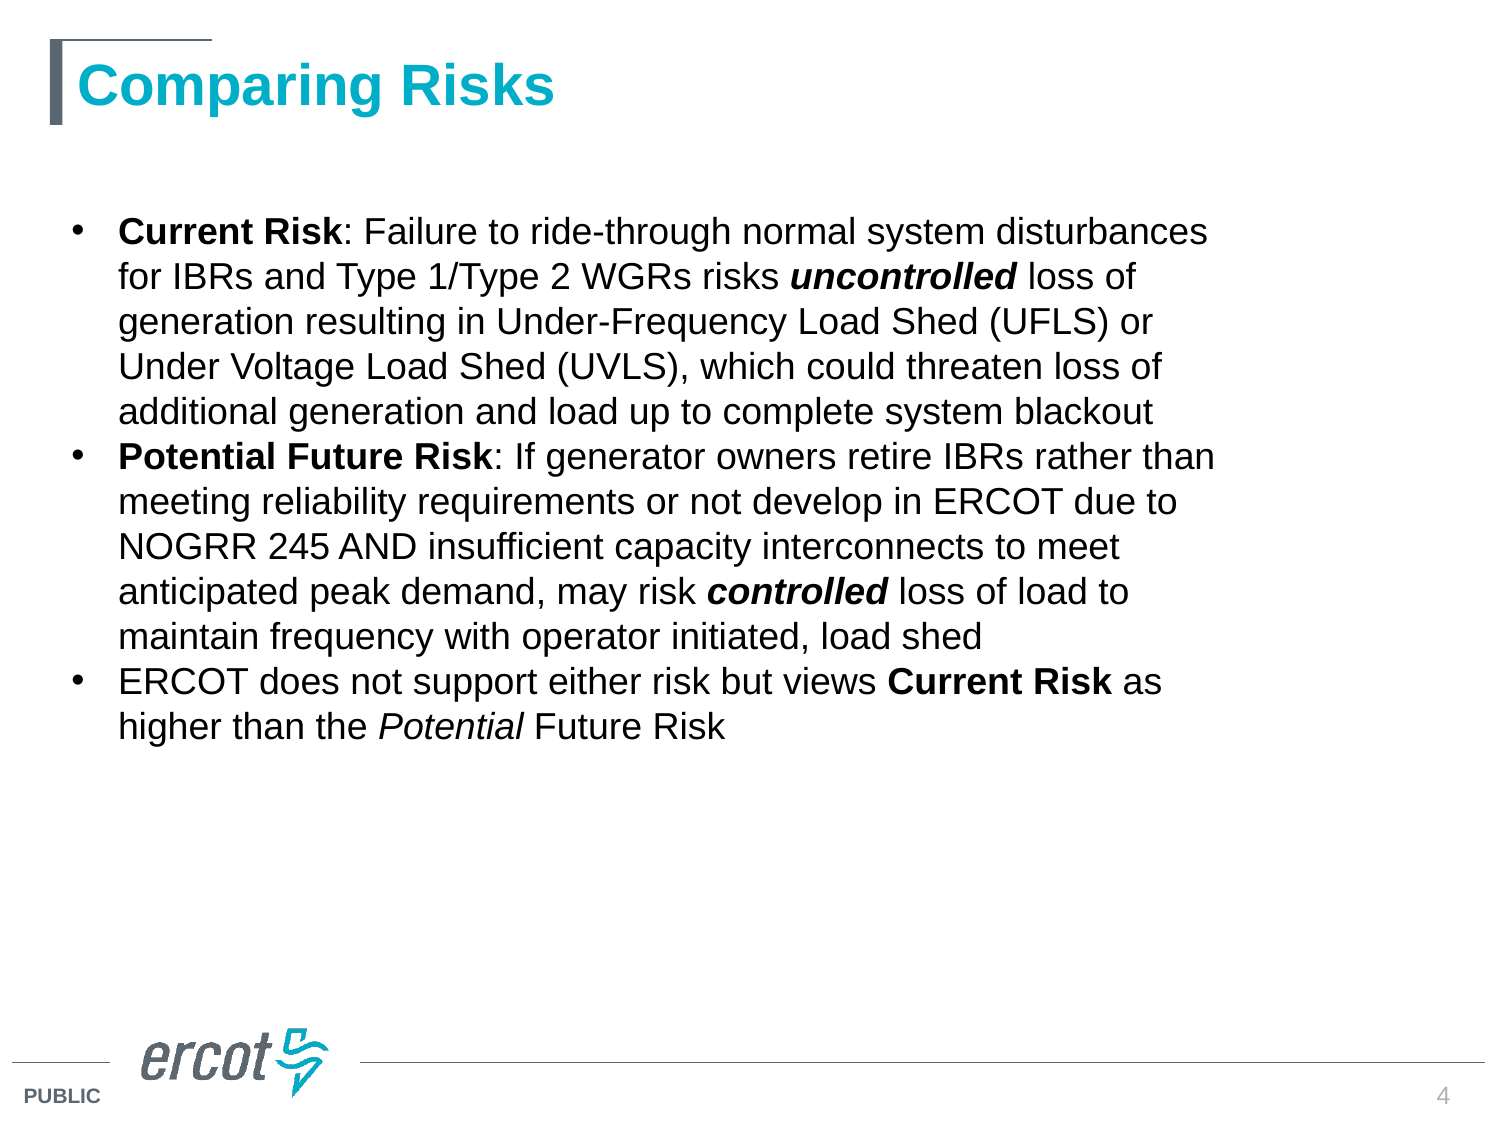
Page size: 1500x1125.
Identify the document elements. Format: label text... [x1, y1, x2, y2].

title Comparing Risks [62, 39, 1450, 125]
slide_number 4 [1400, 1076, 1488, 1113]
picture [137, 1024, 332, 1100]
text_box Current Risk: Failure to ride-through normal system disturbances for IBRs and Type 1/Type 2 WGRs risks uncontrolled loss of generation resulting in Under-Frequency Load Shed (UFLS) or Under Voltage Load Shed (UVLS), which could threaten loss of additional generation and load up to complete system blackout Potential Future Risk: If generator owners retire IBRs rather than meeting reliability requirements or not develop in ERCOT due to NOGRR 245 AND insufficient capacity interconnects to meet anticipated peak demand, may risk controlled loss of load to maintain frequency with operator initiated, load shed ERCOT does not support either risk but views Current Risk as higher than the Potential Future Risk [56, 199, 1263, 800]
